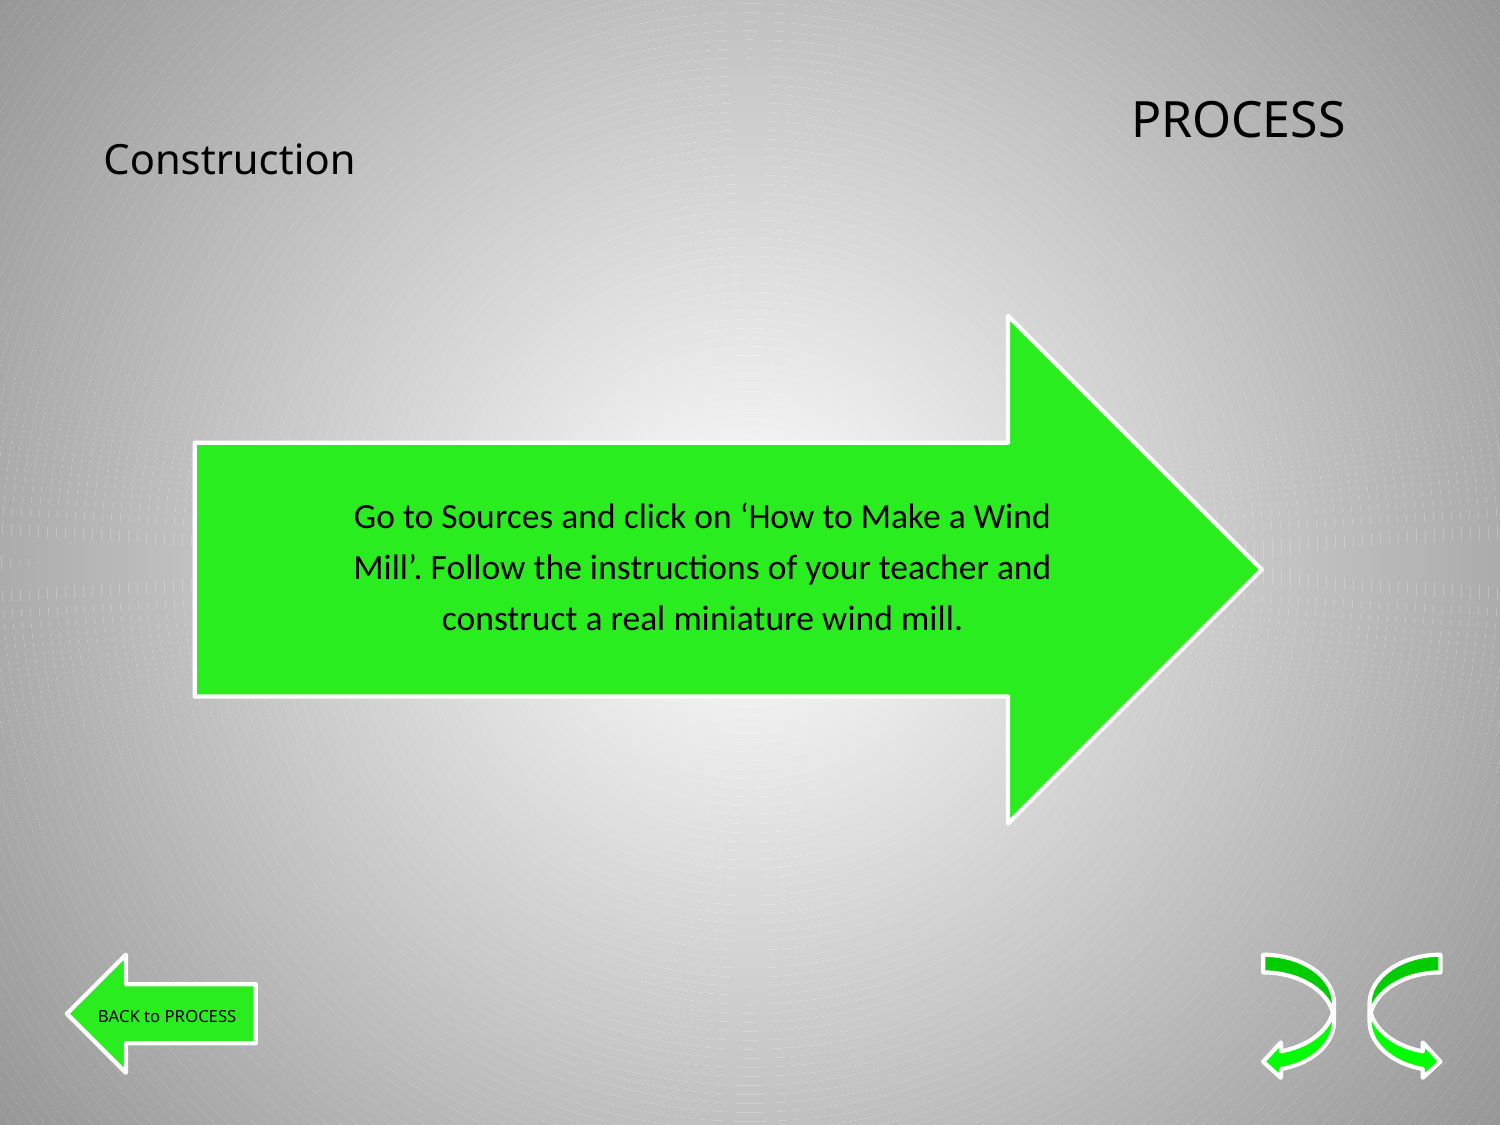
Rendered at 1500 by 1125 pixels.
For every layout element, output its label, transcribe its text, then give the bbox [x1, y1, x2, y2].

text_box [1261, 952, 1337, 1080]
text_box PROCESS [1116, 79, 1400, 155]
text_box Construction [88, 125, 443, 191]
text_box [64, 952, 258, 1075]
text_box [194, 231, 1262, 908]
text_box [1367, 952, 1443, 1080]
text_box BACK to PROCESS [83, 998, 261, 1033]
